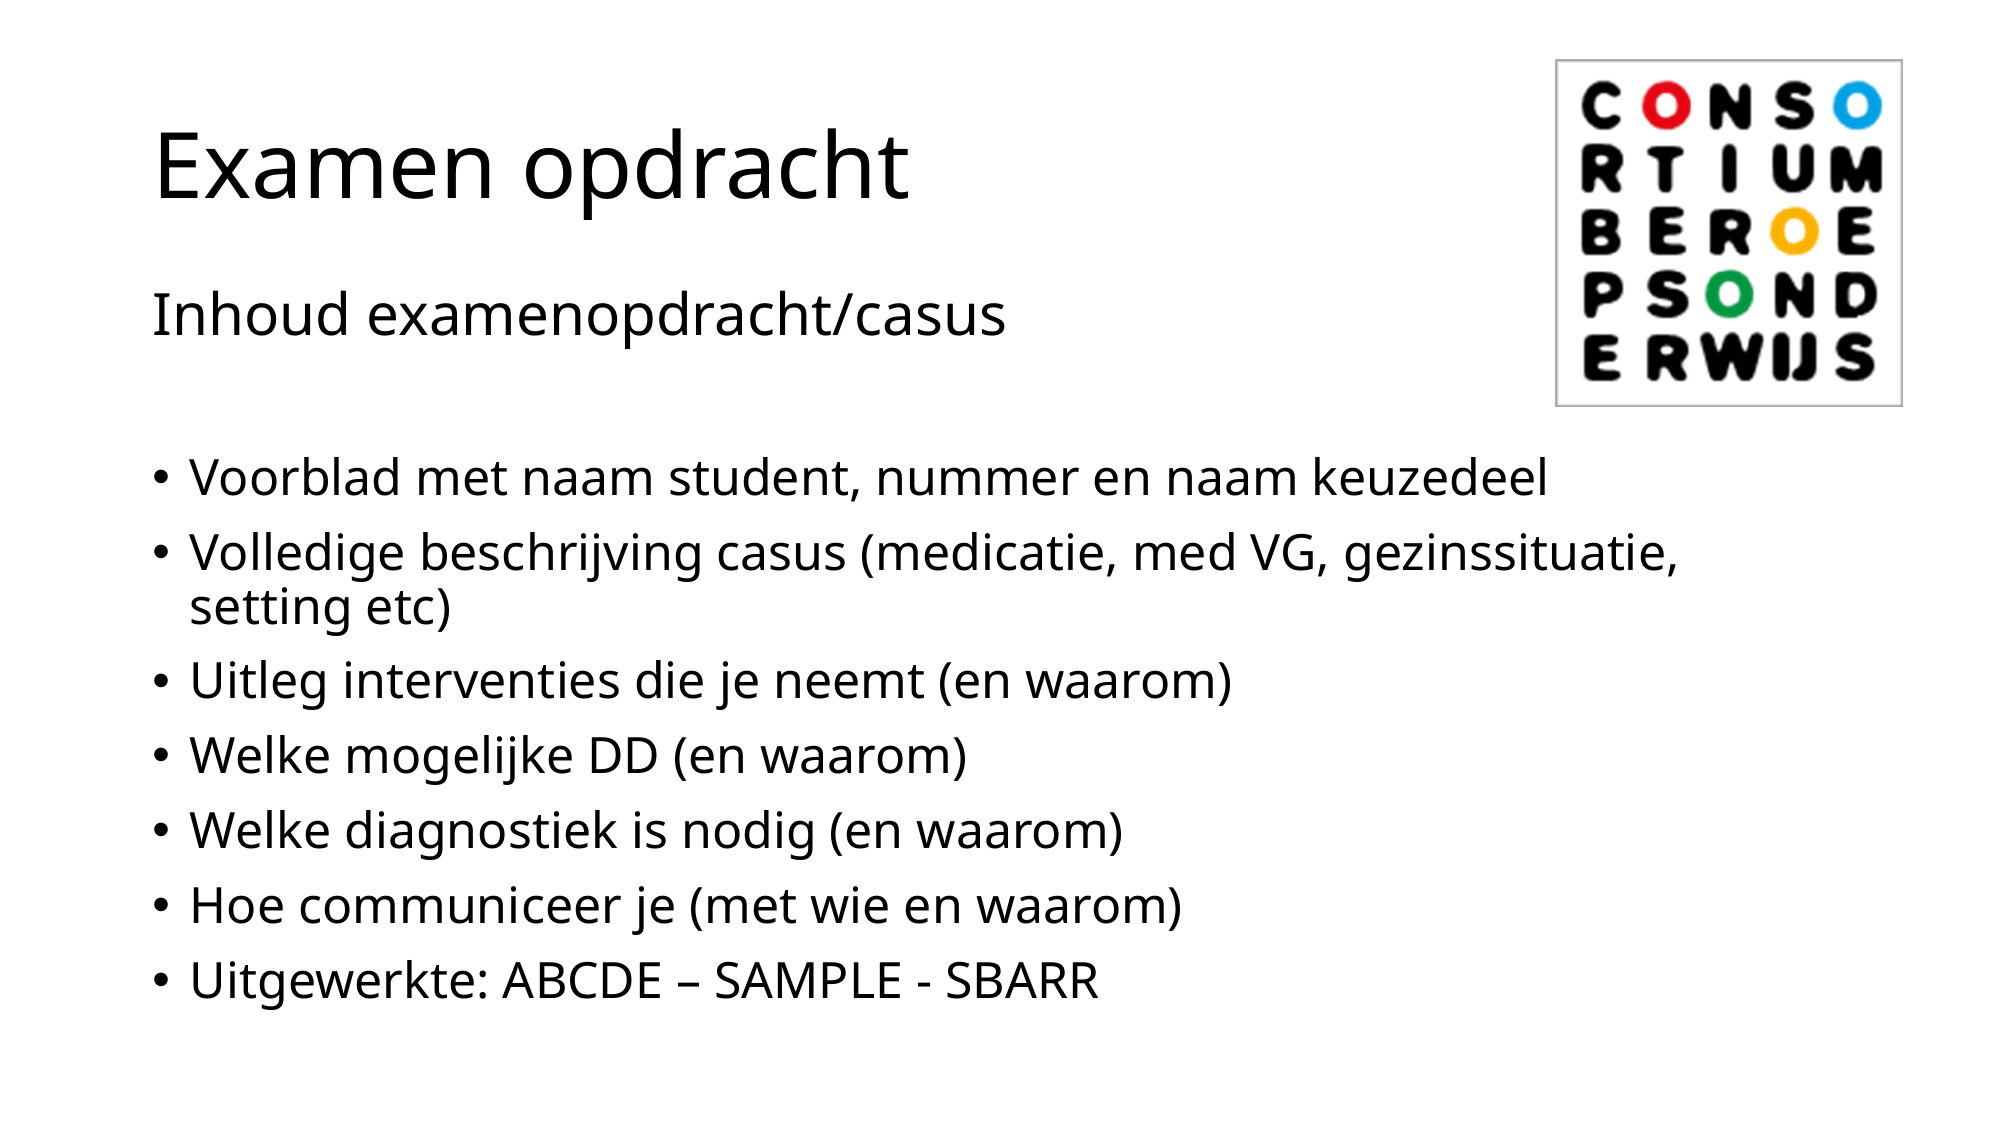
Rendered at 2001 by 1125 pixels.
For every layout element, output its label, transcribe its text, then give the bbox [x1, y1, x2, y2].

list Inhoud examenopdracht/casus Voorblad met naam student, nummer en naam keuzedeel Volledige beschrijving casus (medicatie, med VG, gezinssituatie, setting etc) Uitleg interventies die je neemt (en waarom) Welke mogelijke DD (en waarom) Welke diagnostiek is nodig (en waarom) Hoe communiceer je (met wie en waarom) Uitgewerkte: ABCDE – SAMPLE - SBARR [137, 277, 1863, 1084]
picture [1555, 59, 1903, 407]
title Examen opdracht [137, 59, 1555, 277]
